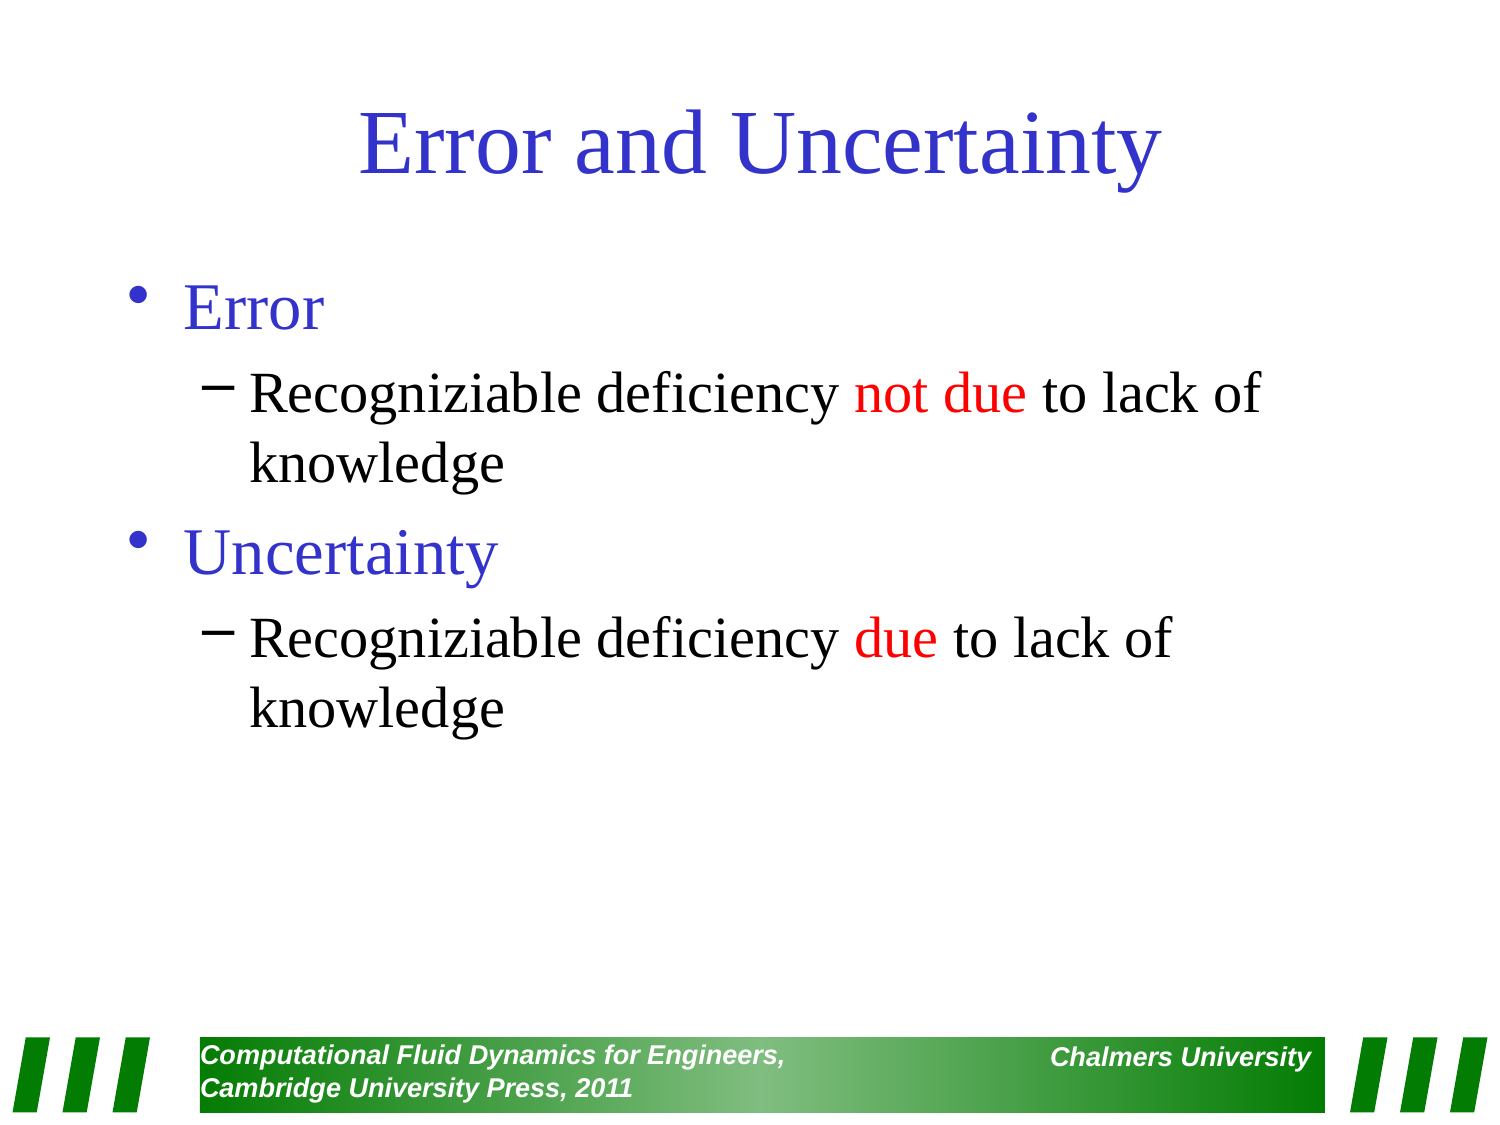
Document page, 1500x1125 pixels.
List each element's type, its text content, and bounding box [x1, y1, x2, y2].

title Error and Uncertainty [123, 42, 1400, 231]
list Error Recogniziable deficiency not due to lack of knowledge Uncertainty Recogniziable deficiency due to lack of knowledge [111, 255, 1388, 1012]
